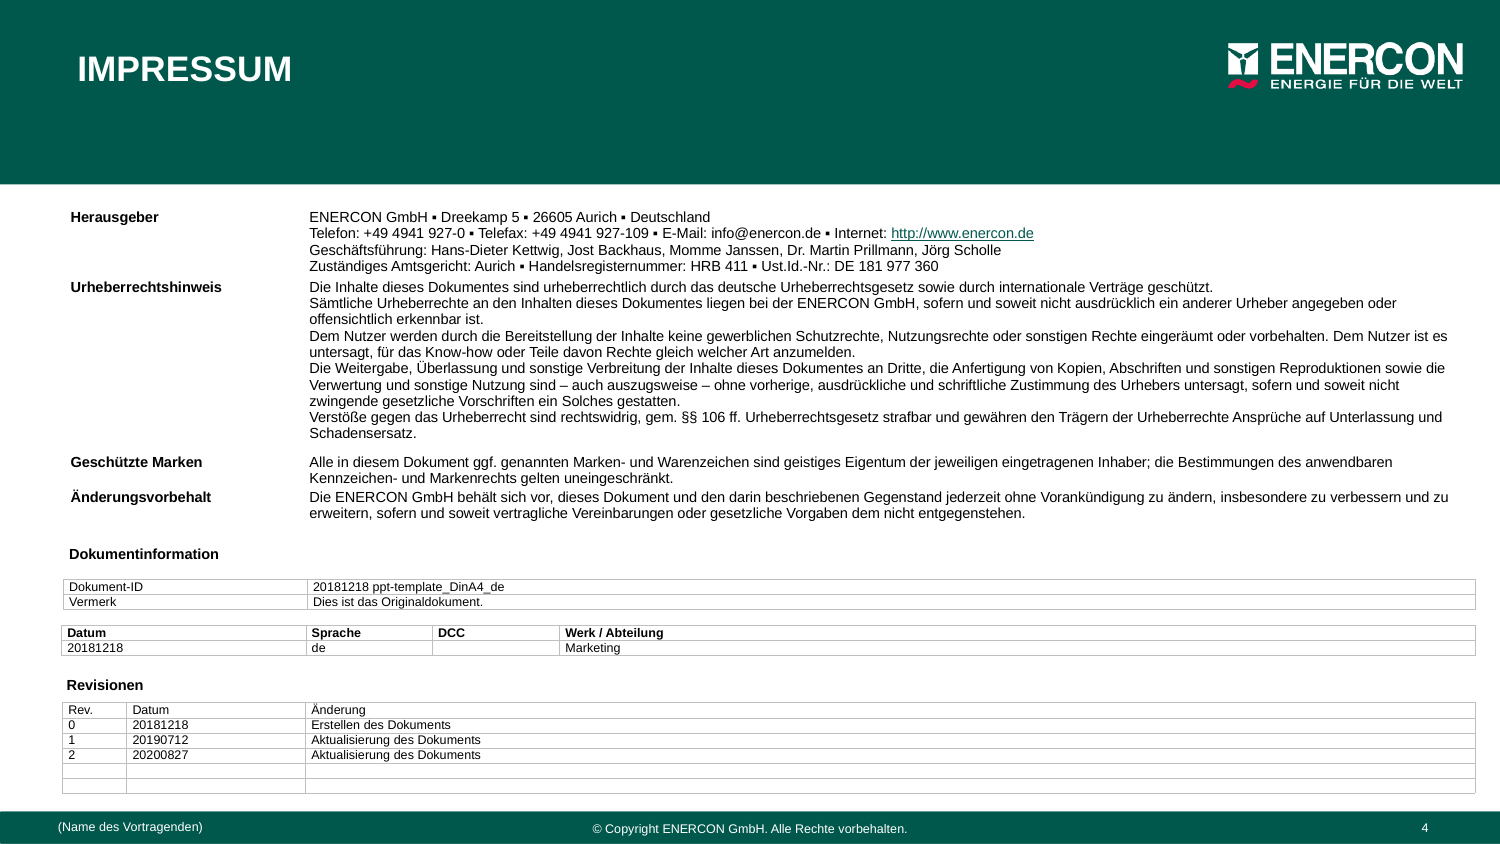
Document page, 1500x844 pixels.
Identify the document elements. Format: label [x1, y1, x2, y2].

picture [1228, 42, 1463, 89]
